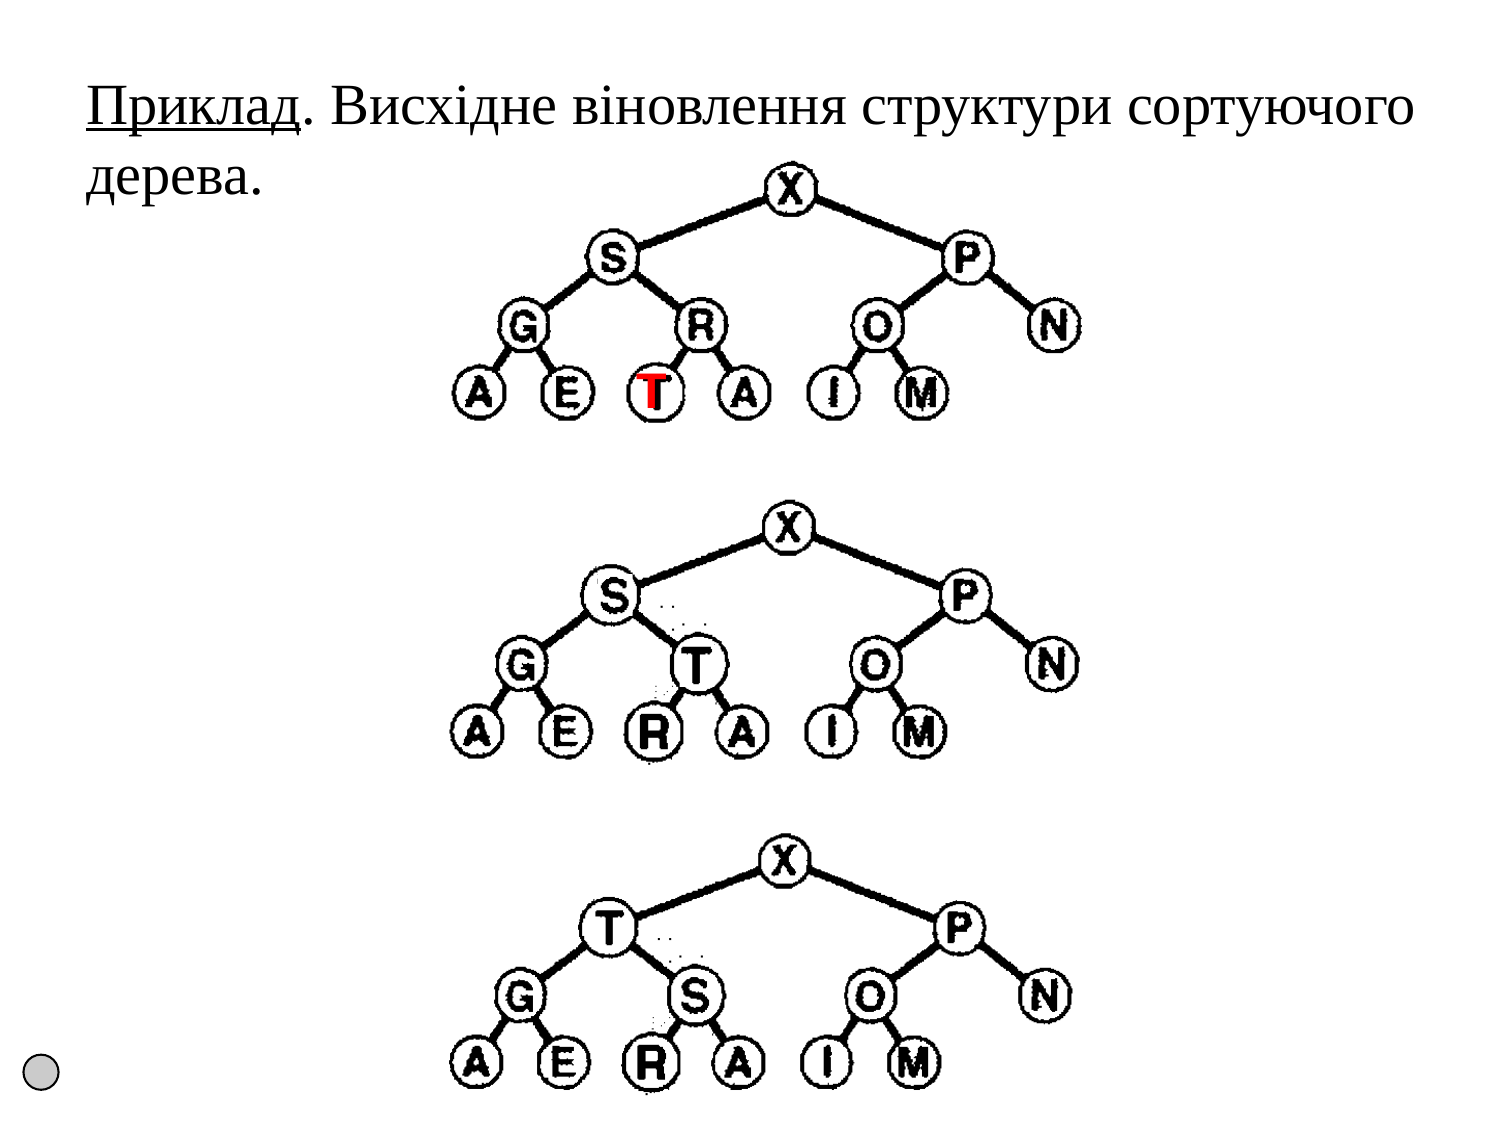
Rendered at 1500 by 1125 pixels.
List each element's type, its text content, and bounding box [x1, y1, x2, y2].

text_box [421, 140, 1102, 1102]
text_box [23, 1054, 59, 1090]
list Приклад. Висхідне віновлення структури сортуючого дерева. [0, 58, 1500, 223]
